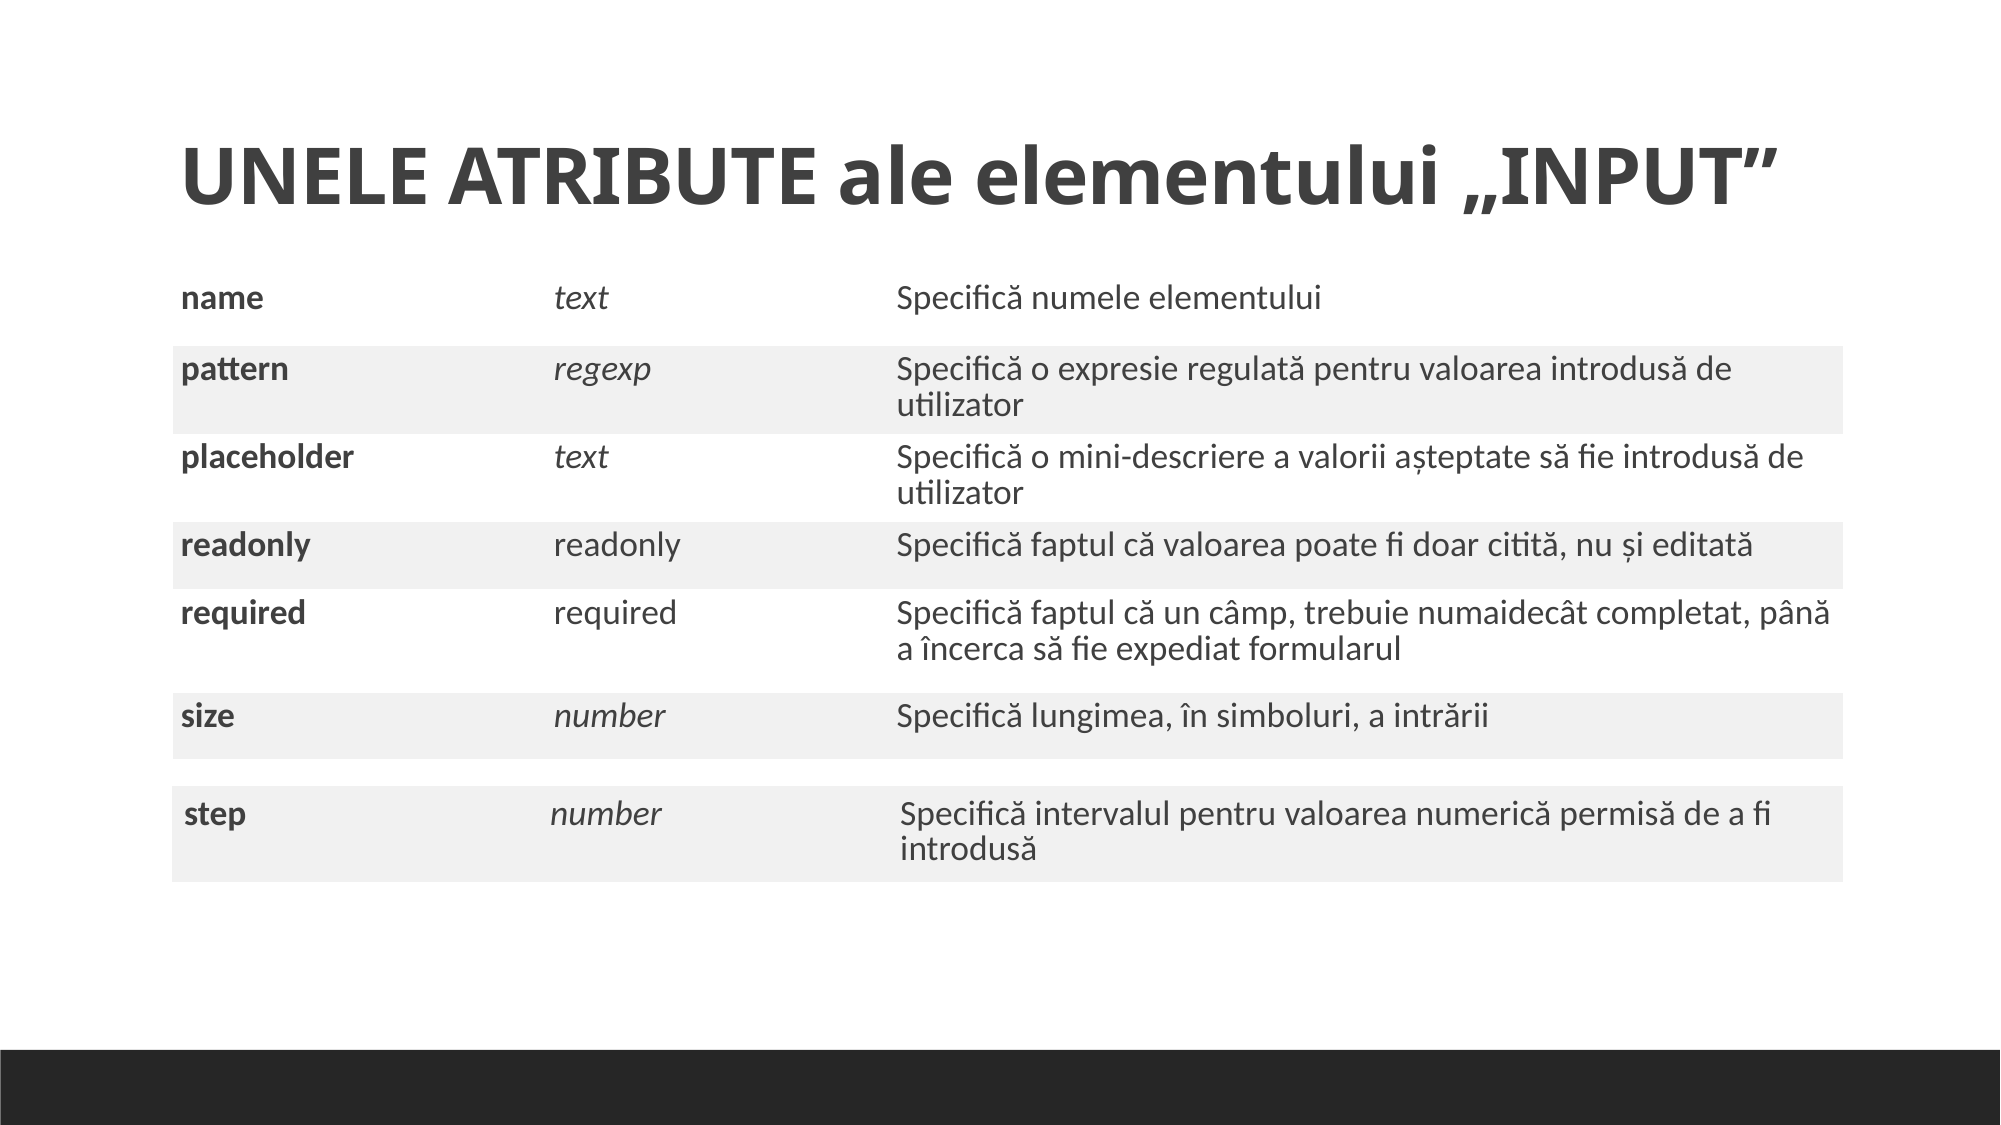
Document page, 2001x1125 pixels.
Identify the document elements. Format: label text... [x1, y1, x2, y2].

table_cell readonly [546, 522, 889, 589]
table_header text [546, 275, 889, 346]
table_header number [538, 786, 888, 882]
table_header name [173, 275, 546, 346]
table_cell regexp [546, 346, 889, 434]
table_cell readonly [173, 522, 546, 589]
table_cell required [546, 589, 889, 693]
table_cell Specifică o mini-descriere a valorii aşteptate să fie introdusă de utilizator [889, 434, 1843, 522]
table_cell Specifică lungimea, în simboluri, a intrării [889, 693, 1843, 759]
table_cell size [173, 693, 546, 759]
title UNELE ATRIBUTE ale elementului „INPUT” [164, 54, 1836, 230]
table_header step [172, 786, 538, 882]
table_cell required [173, 589, 546, 693]
table_cell text [546, 434, 889, 522]
table_cell Specifică faptul că valoarea poate fi doar citită, nu şi editată [889, 522, 1843, 589]
table_cell Specifică o expresie regulată pentru valoarea introdusă de utilizator [889, 346, 1843, 434]
table_cell pattern [173, 346, 546, 434]
table_cell number [546, 693, 889, 759]
table_cell Specifică faptul că un câmp, trebuie numaidecât completat, până a încerca să fie expediat formularul [889, 589, 1843, 693]
table_cell placeholder [173, 434, 546, 522]
table_header Specifică numele elementului [889, 275, 1843, 346]
table_header Specifică intervalul pentru valoarea numerică permisă de a fi introdusă [888, 786, 1843, 882]
